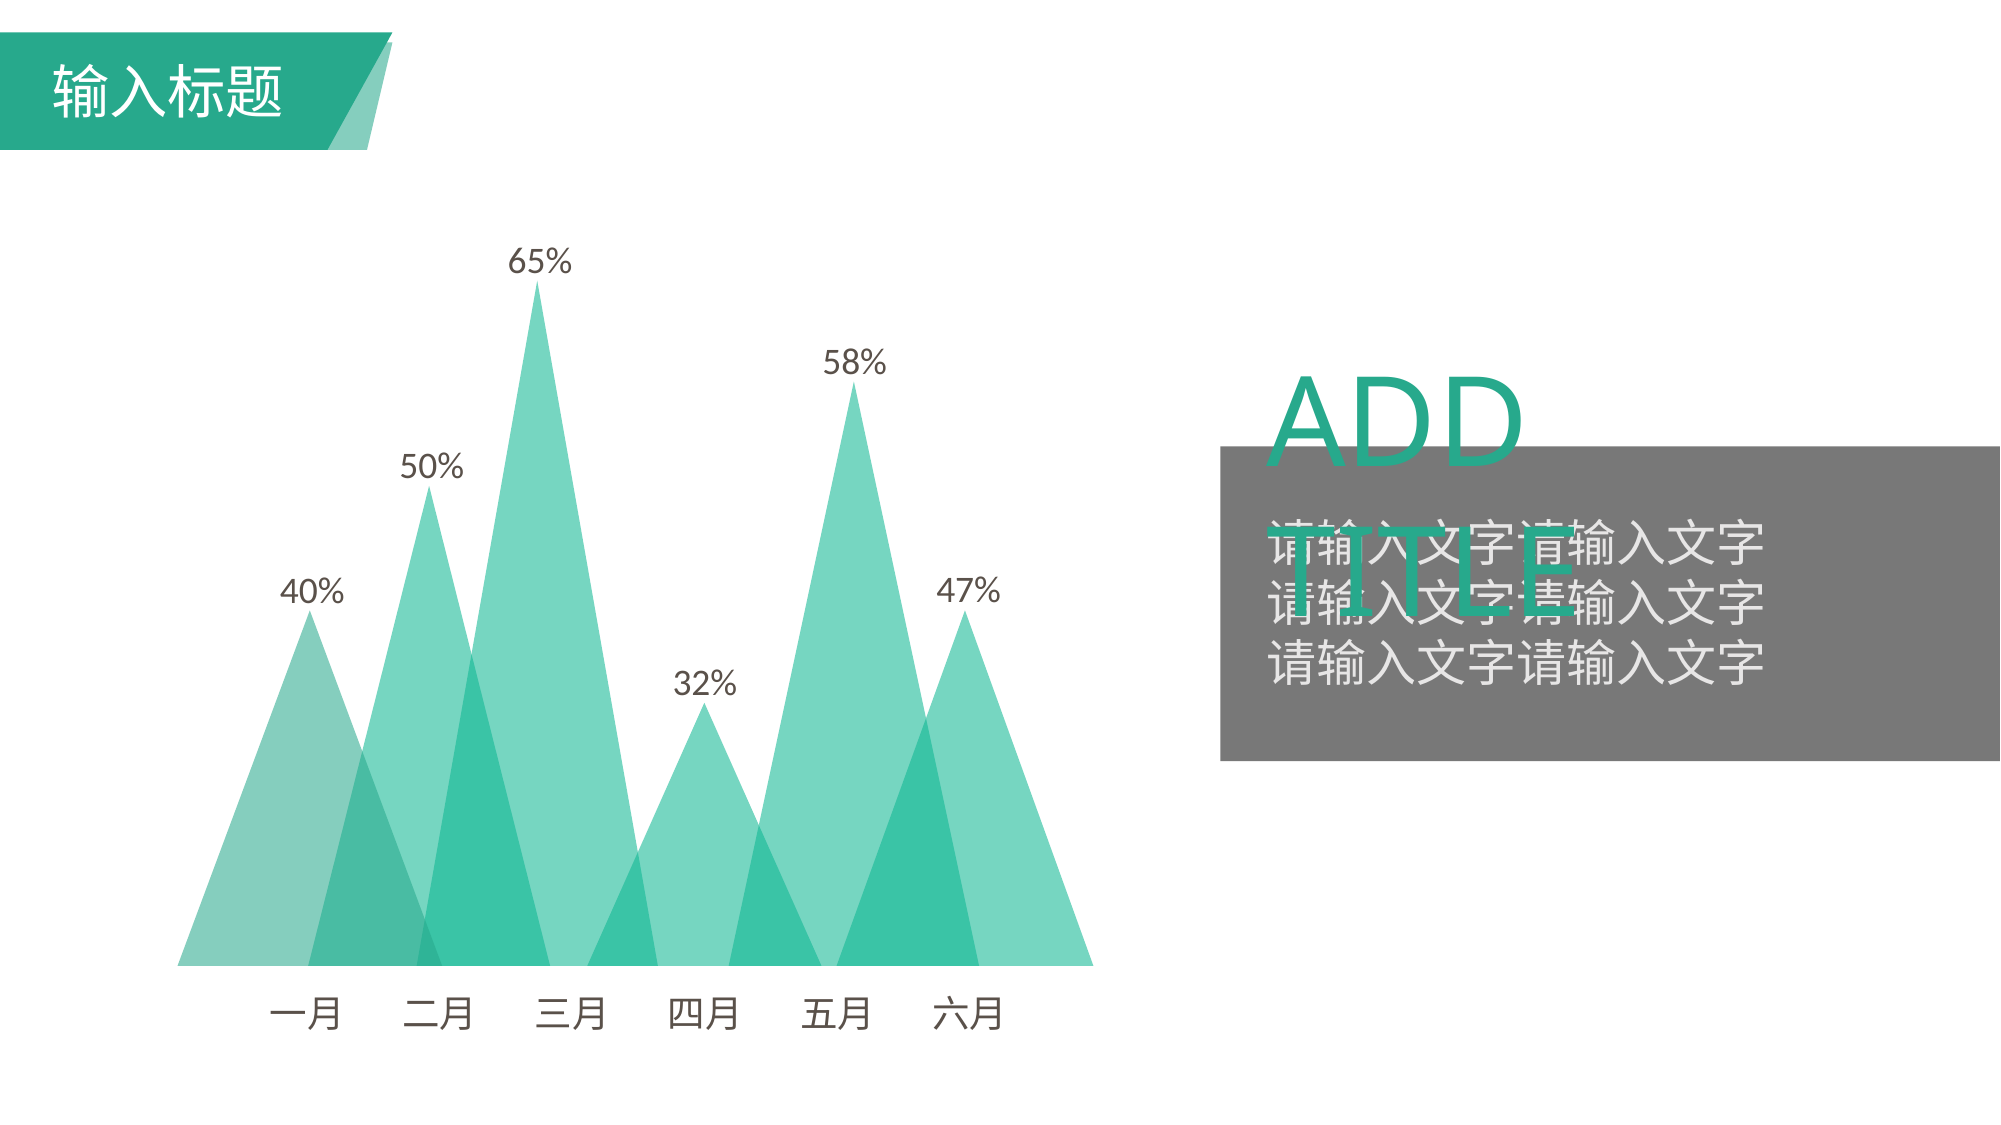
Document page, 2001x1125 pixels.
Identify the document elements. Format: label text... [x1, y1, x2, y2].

text_box [329, 41, 394, 151]
text_box [0, 31, 395, 151]
text_box 输入标题 [0, 48, 338, 133]
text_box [1220, 334, 2000, 762]
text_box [177, 228, 1094, 1043]
